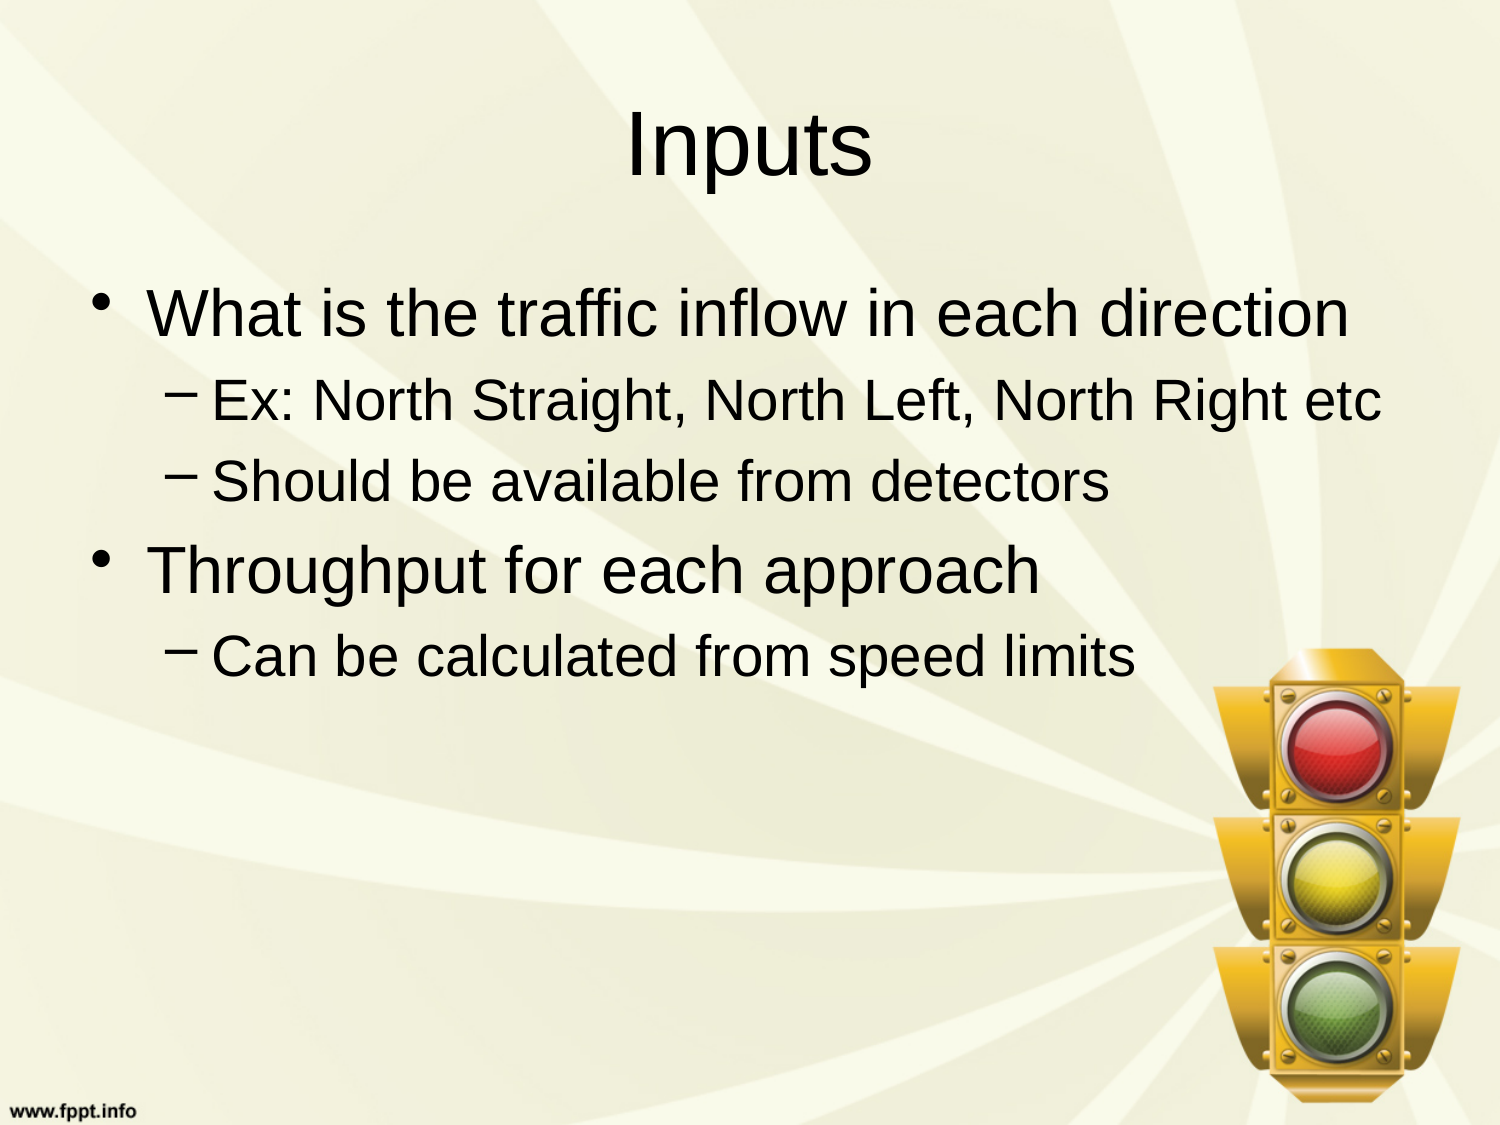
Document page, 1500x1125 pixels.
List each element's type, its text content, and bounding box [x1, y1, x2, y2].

title Inputs [75, 45, 1425, 233]
picture [0, 0, 1500, 1125]
list What is the traffic inflow in each direction Ex: North Straight, North Left, North Right etc Should be available from detectors Throughput for each approach Can be calculated from speed limits [75, 262, 1425, 1005]
